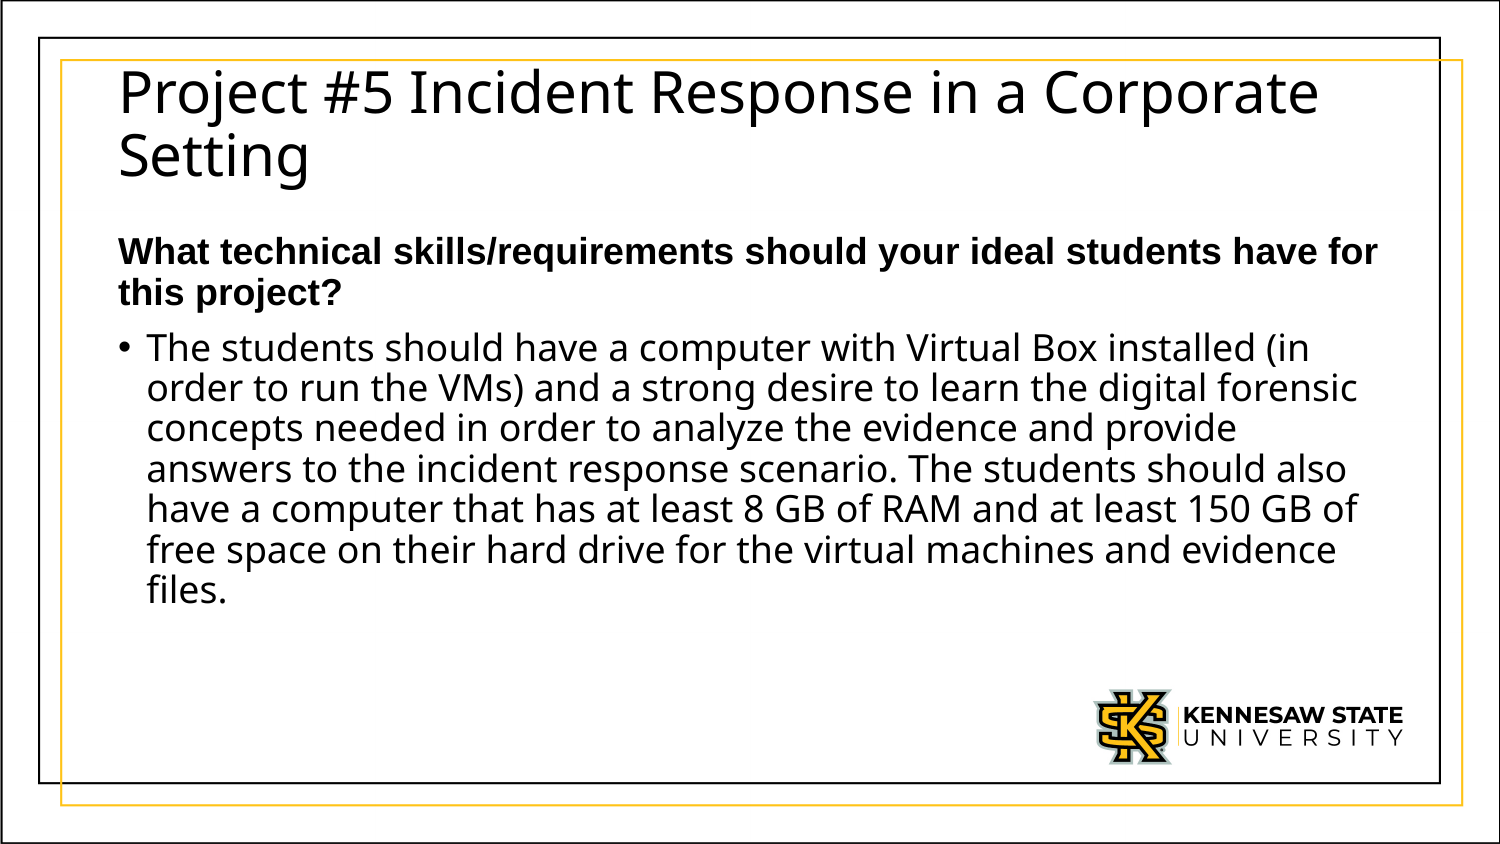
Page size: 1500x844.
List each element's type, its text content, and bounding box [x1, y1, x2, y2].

list What technical skills/requirements should your ideal students have for this project? The students should have a computer with Virtual Box installed (in order to run the VMs) and a strong desire to learn the digital forensic concepts needed in order to analyze the evidence and provide answers to the incident response scenario. The students should also have a computer that has at least 8 GB of RAM and at least 150 GB of free space on their hard drive for the virtual machines and evidence files. [103, 224, 1397, 760]
title Project #5 Incident Response in a Corporate Setting [103, 44, 1397, 208]
picture [0, 0, 1500, 844]
